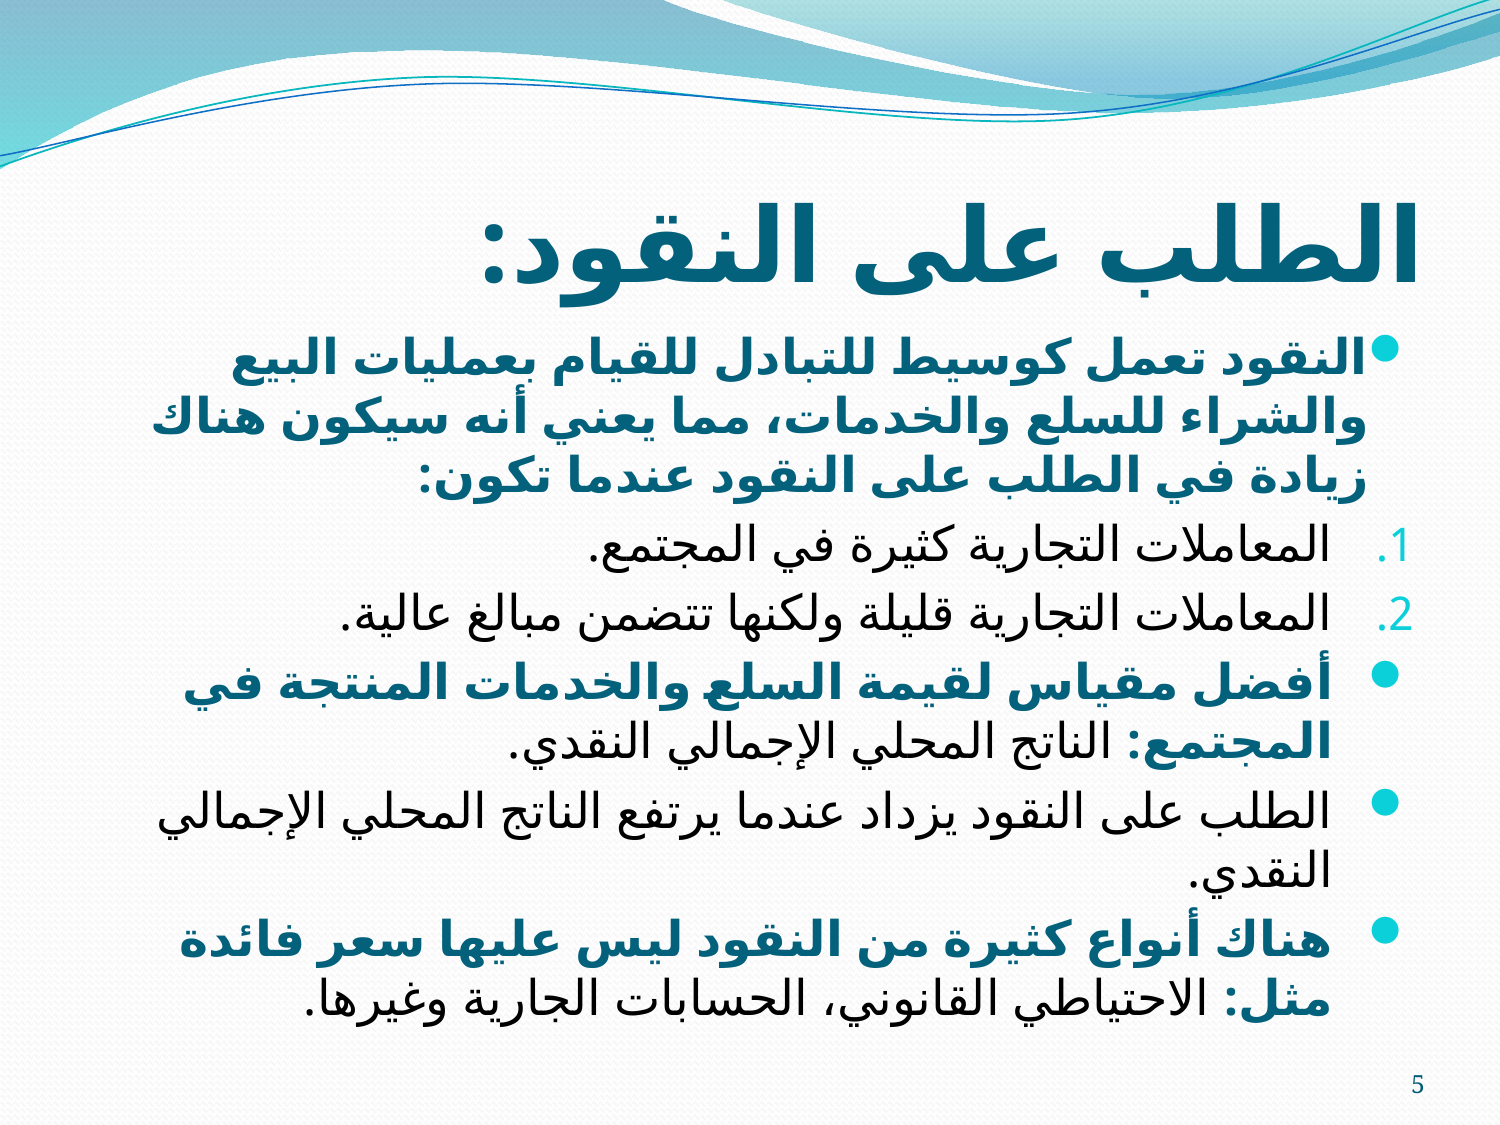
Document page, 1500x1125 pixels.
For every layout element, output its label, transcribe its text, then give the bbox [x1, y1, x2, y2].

slide_number 5 [1299, 1042, 1425, 1103]
title الطلب على النقود: [75, 115, 1425, 303]
list النقود تعمل كوسيط للتبادل للقيام بعمليات البيع والشراء للسلع والخدمات، مما يعني أنه سيكون هناك زيادة في الطلب على النقود عندما تكون: المعاملات التجارية كثيرة في المجتمع. المعاملات التجارية قليلة ولكنها تتضمن مبالغ عالية. أفضل مقياس لقيمة السلع والخدمات المنتجة في المجتمع: الناتج المحلي الإجمالي النقدي. الطلب على النقود يزداد عندما يرتفع الناتج المحلي الإجمالي النقدي. هناك أنواع كثيرة من النقود ليس عليها سعر فائدة مثل: الاحتياطي القانوني، الحسابات الجارية وغيرها. [46, 317, 1425, 1038]
